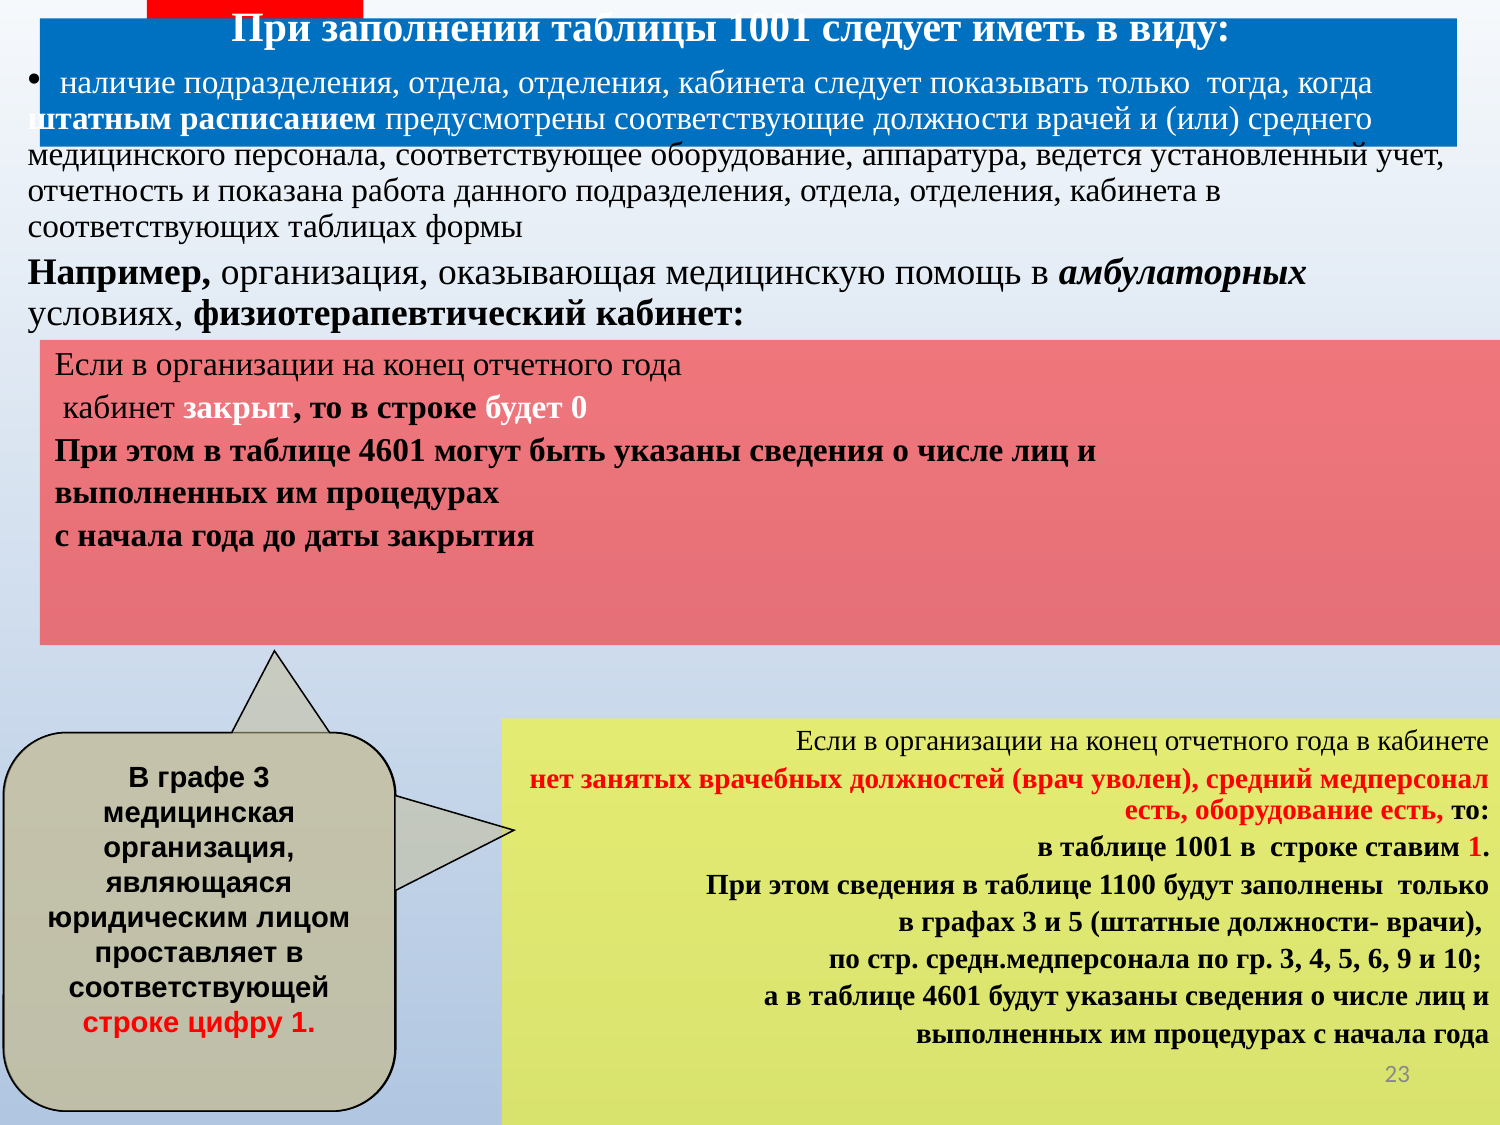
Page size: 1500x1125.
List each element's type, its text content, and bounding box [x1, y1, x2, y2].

text_box [395, 786, 514, 1058]
slide_number 23 [1074, 1042, 1425, 1103]
text_box наличие подразделения, отдела, отделения, кабинета следует показывать только тогда, когда штатным расписанием предусмотрены соответствующие должности врачей и (или) среднего медицинского персонала, соответствующее оборудование, аппаратура, ведется установленный учет, отчетность и показана работа данного подразделения, отдела, отделения, кабинета в соответствующих таблицах формы Например, организация, оказывающая медицинскую помощь в амбулаторных условиях, физиотерапевтический кабинет: [12, 53, 1488, 279]
text_box Если в организации на конец отчетного года кабинет закрыт, то в строке будет 0 При этом в таблице 4601 могут быть указаны сведения о числе лиц и выполненных им процедурах с начала года до даты закрытия [39, 339, 1500, 646]
text_box Если в организации на конец отчетного года в кабинете нет занятых врачебных должностей (врач уволен), средний медперсонал есть, оборудование есть, то: в таблице 1001 в строке ставим 1. При этом сведения в таблице 1100 будут заполнены только в графах 3 и 5 (штатные должности- врачи), по стр. средн.медперсонала по гр. 3, 4, 5, 6, 9 и 10; а в таблице 4601 будут указаны сведения о числе лиц и выполненных им процедурах с начала года [501, 718, 1500, 1125]
text_box В графе 3 медицинская организация, являющаяся юридическим лицом проставляет в соответствующей строке цифру 1. [3, 650, 395, 1112]
text_box При заполнении таблицы 1001 следует иметь в виду: [62, 0, 1400, 50]
text_box [38, 16, 1459, 53]
